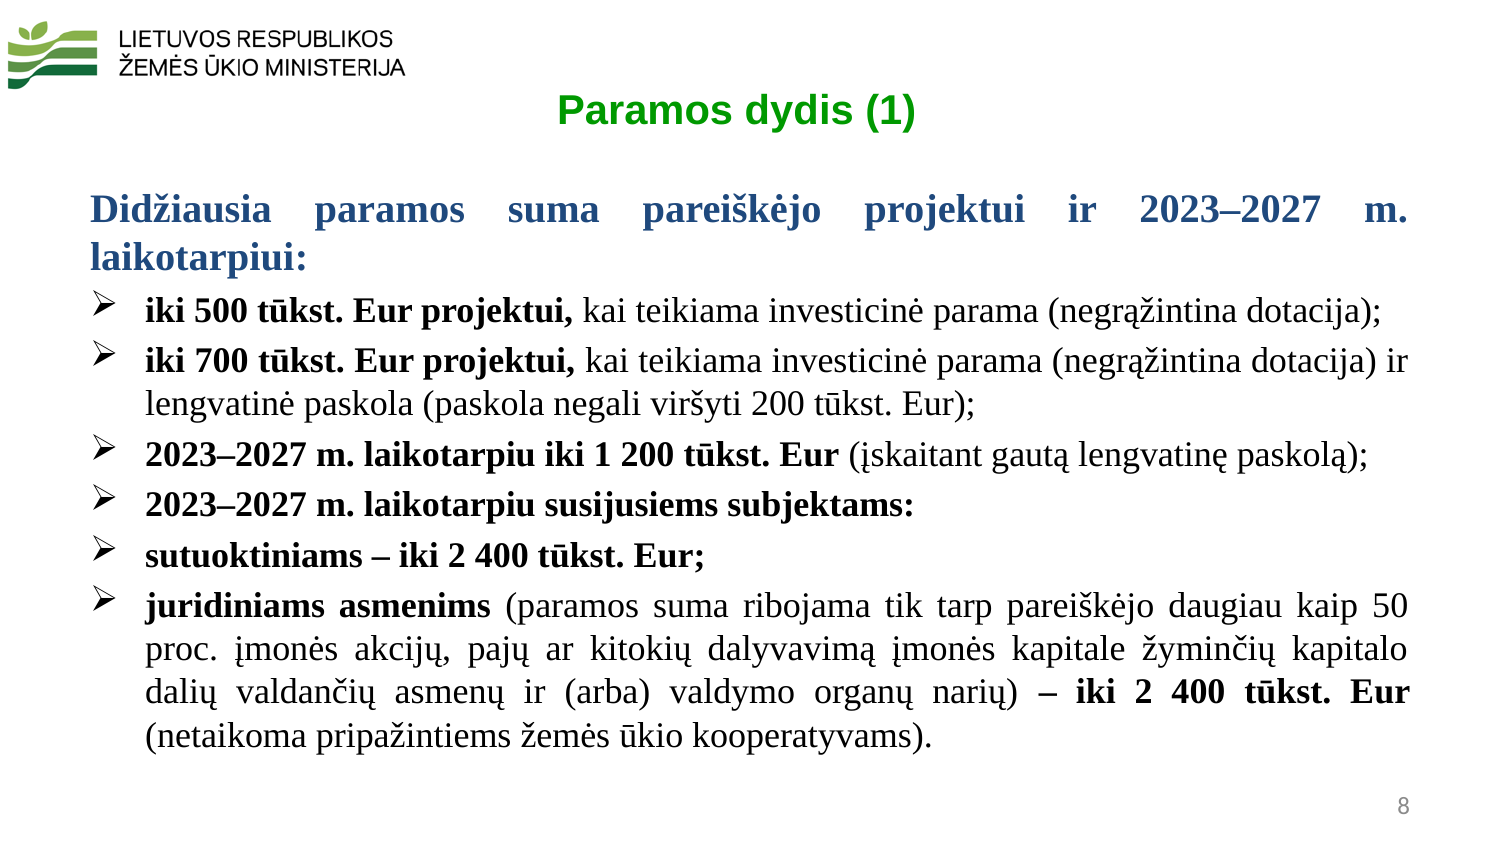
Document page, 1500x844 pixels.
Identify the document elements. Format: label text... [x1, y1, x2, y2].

slide_number 8 [1074, 782, 1425, 827]
title Paramos dydis (1) [61, 59, 1412, 156]
list Didžiausia paramos suma pareiškėjo projektui ir 2023–2027 m. laikotarpiui: iki 500 tūkst. Eur projektui, kai teikiama investicinė parama (negrąžintina dotacija); iki 700 tūkst. Eur projektui, kai teikiama investicinė parama (negrąžintina dotacija) ir lengvatinė paskola (paskola negali viršyti 200 tūkst. Eur); 2023–2027 m. laikotarpiu iki 1 200 tūkst. Eur (įskaitant gautą lengvatinę paskolą); 2023–2027 m. laikotarpiu susijusiems subjektams: sutuoktiniams – iki 2 400 tūkst. Eur; juridiniams asmenims (paramos suma ribojama tik tarp pareiškėjo daugiau kaip 50 proc. įmonės akcijų, pajų ar kitokių dalyvavimą įmonės kapitale žyminčių kapitalo dalių valdančių asmenų ir (arba) valdymo organų narių) – iki 2 400 tūkst. Eur (netaikoma pripažintiems žemės ūkio kooperatyvams). [75, 174, 1425, 811]
picture [0, 1, 420, 98]
